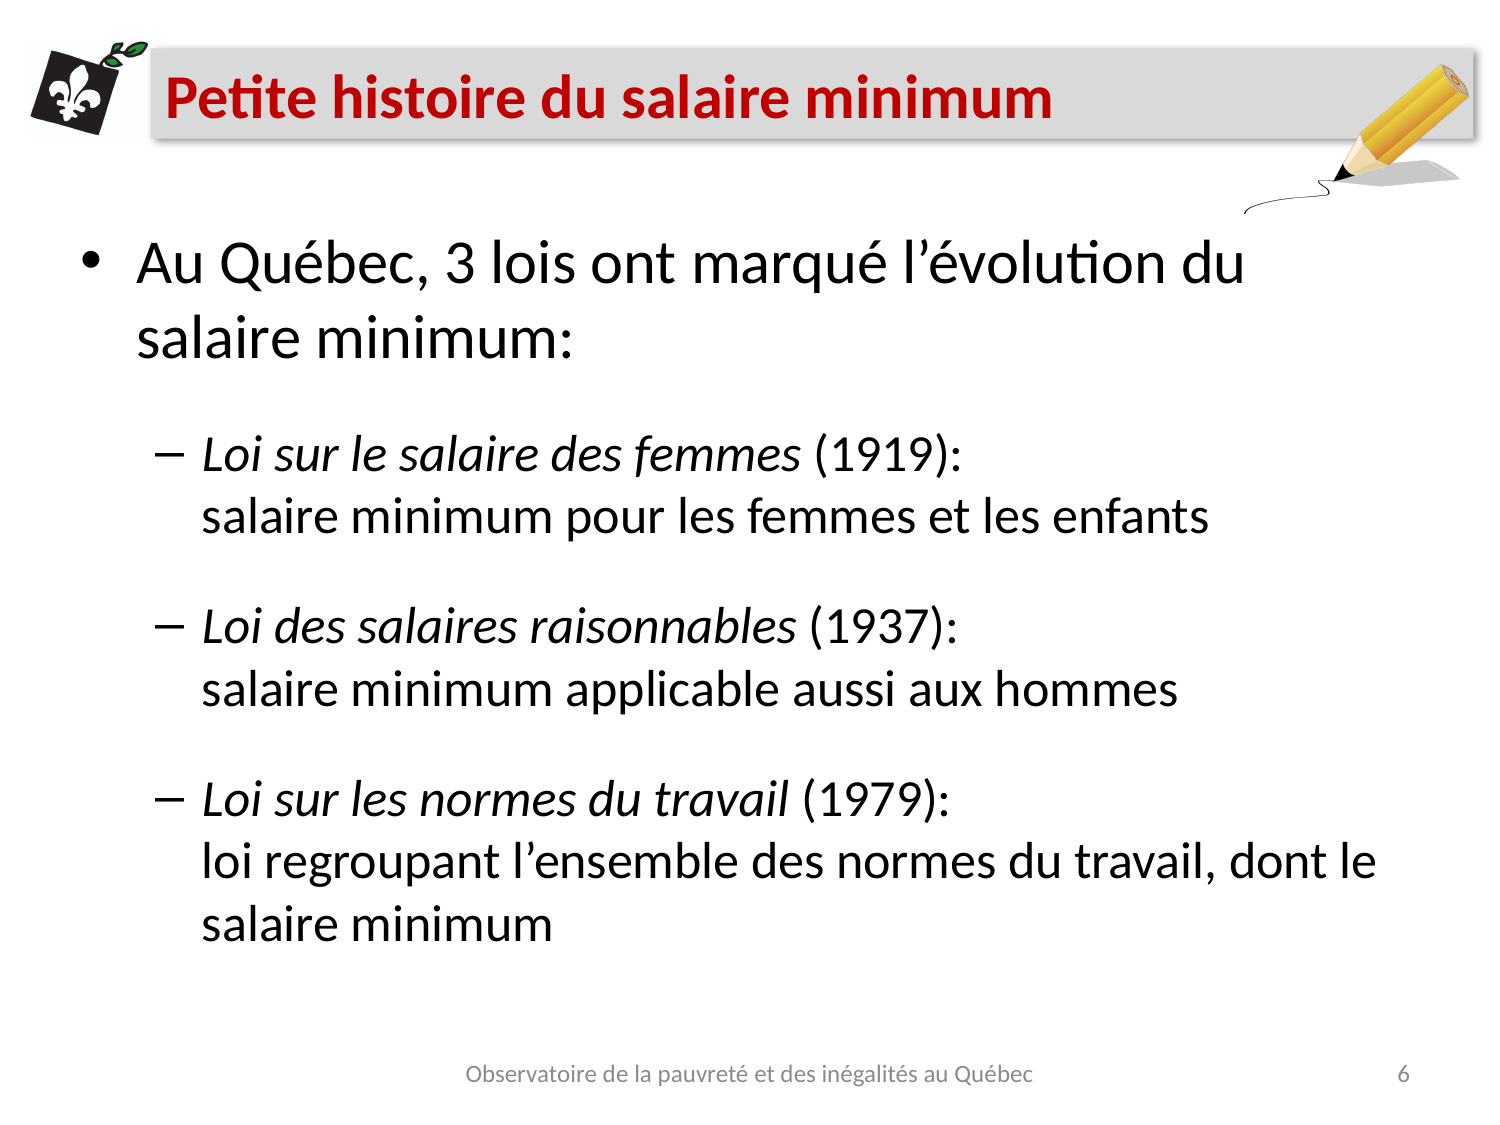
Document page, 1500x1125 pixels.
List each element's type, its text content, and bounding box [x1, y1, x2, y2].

picture [28, 38, 151, 139]
footer Observatoire de la pauvreté et des inégalités au Québec [0, 1042, 1500, 1103]
list Au Québec, 3 lois ont marqué l’évolution du salaire minimum: Loi sur le salaire des femmes (1919): salaire minimum pour les femmes et les enfants Loi des salaires raisonnables (1937): salaire minimum applicable aussi aux hommes Loi sur les normes du travail (1979): loi regroupant l’ensemble des normes du travail, dont le salaire minimum [64, 213, 1436, 1041]
picture [1244, 64, 1469, 214]
title Petite histoire du salaire minimum [155, 48, 1474, 139]
